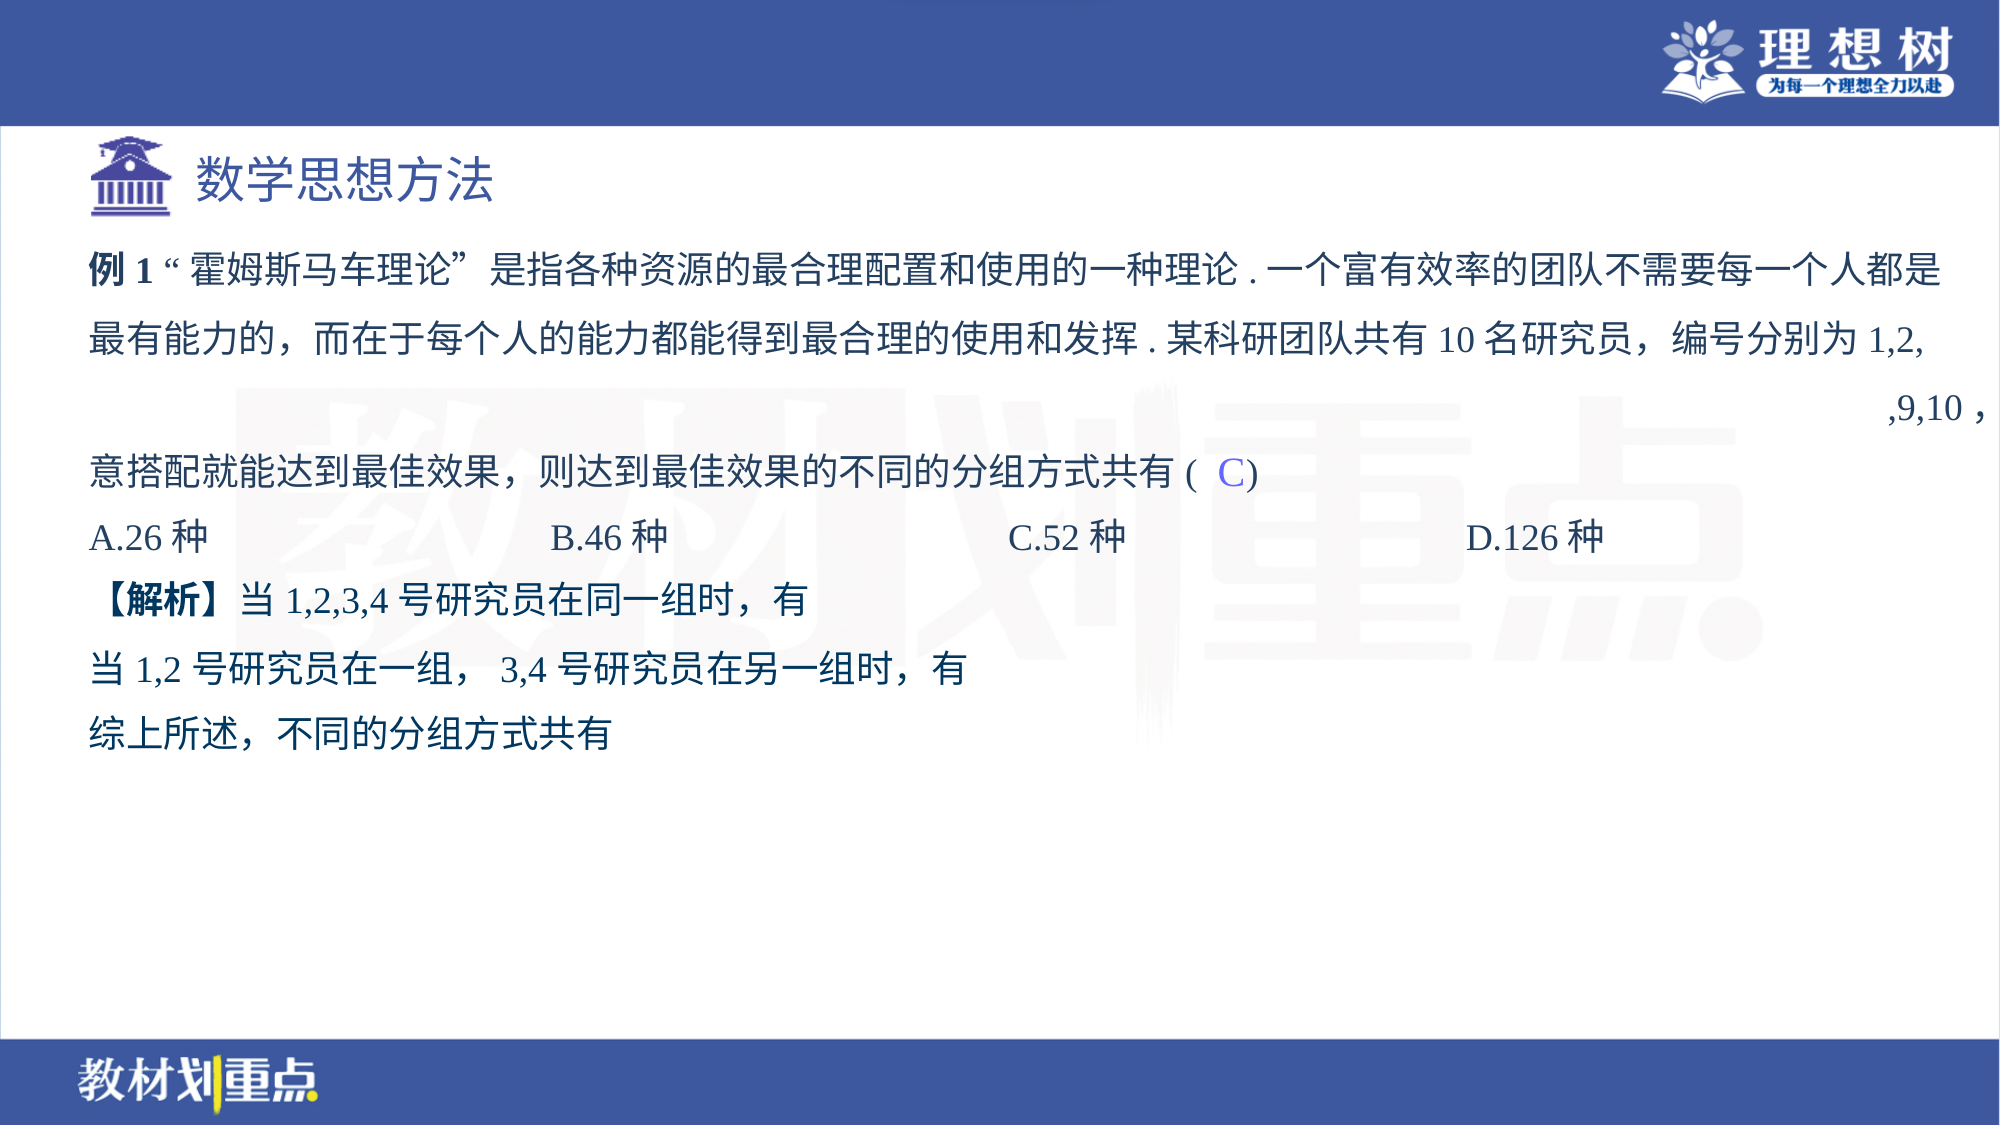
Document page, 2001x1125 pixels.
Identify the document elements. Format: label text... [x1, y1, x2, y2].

text_box A.26种 B.46种 C.52种 D.126种 [88, 491, 1911, 551]
text_box 数学思想方法 [194, 135, 726, 222]
picture [0, 0, 2000, 1125]
text_box C [1202, 442, 1261, 491]
